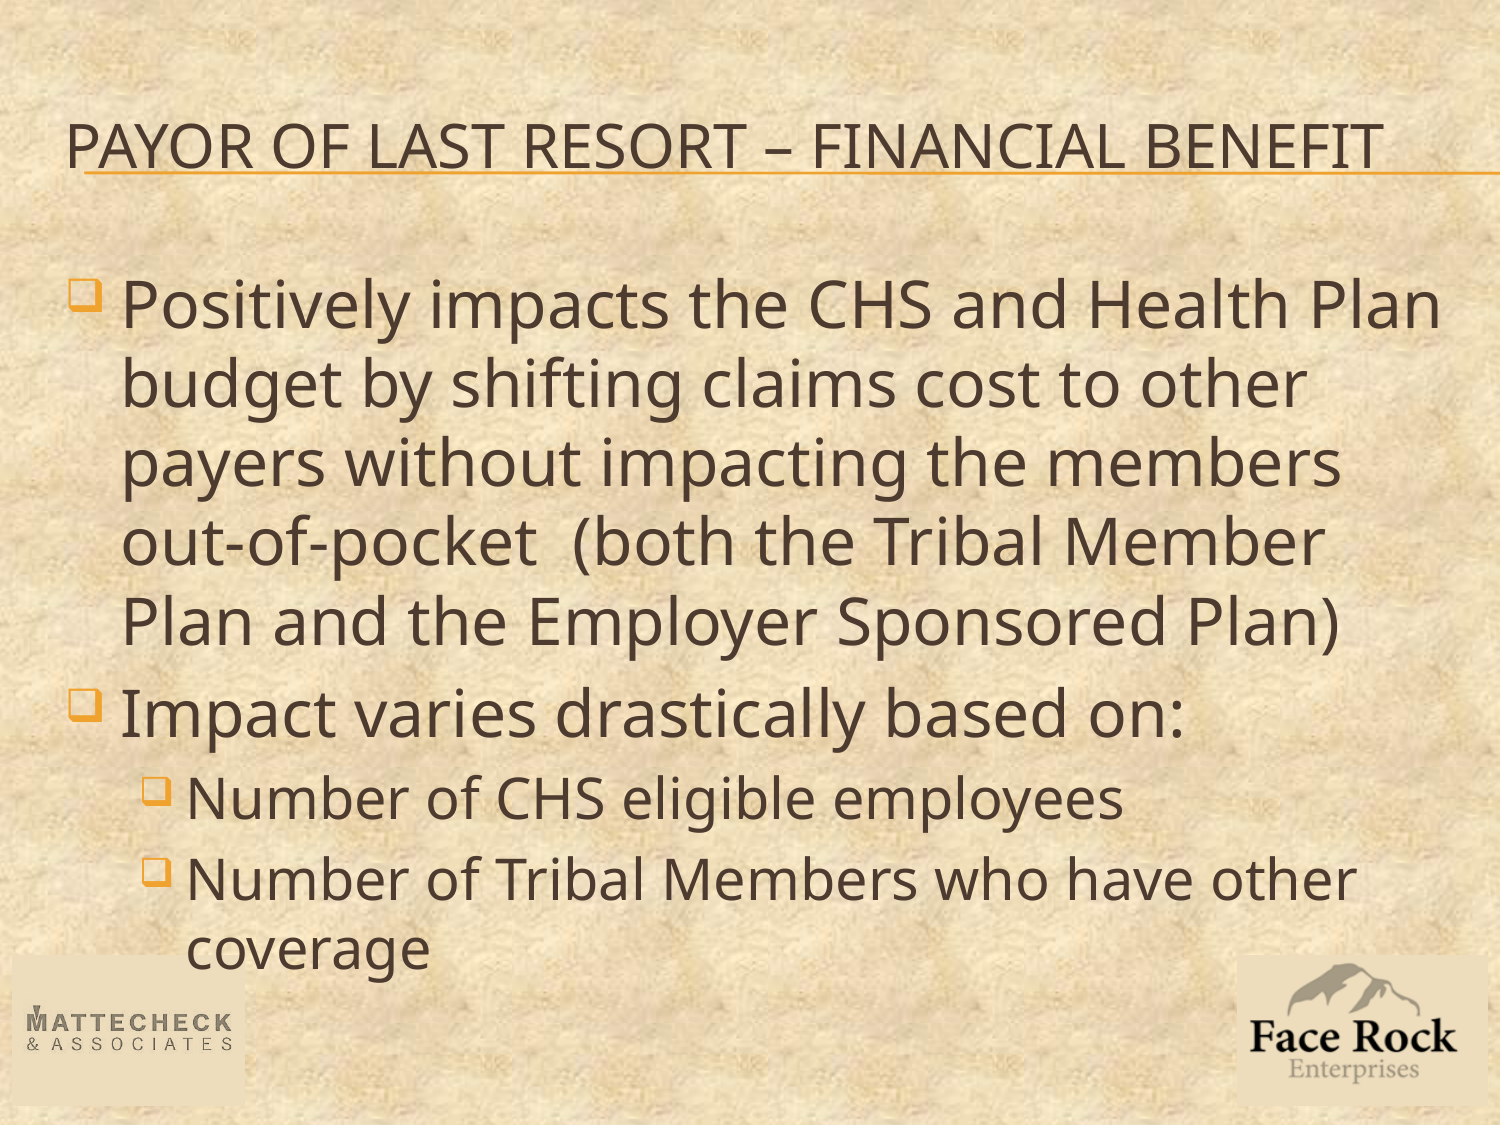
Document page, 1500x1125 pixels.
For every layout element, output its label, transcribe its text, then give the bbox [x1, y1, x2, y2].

title payOr of last resort – Financial Benefit [50, 75, 1475, 213]
list Positively impacts the CHS and Health Plan budget by shifting claims cost to other payers without impacting the members out-of-pocket (both the Tribal Member Plan and the Employer Sponsored Plan) Impact varies drastically based on: Number of CHS eligible employees Number of Tribal Members who have other coverage [50, 254, 1475, 998]
picture [0, 0, 1500, 1125]
